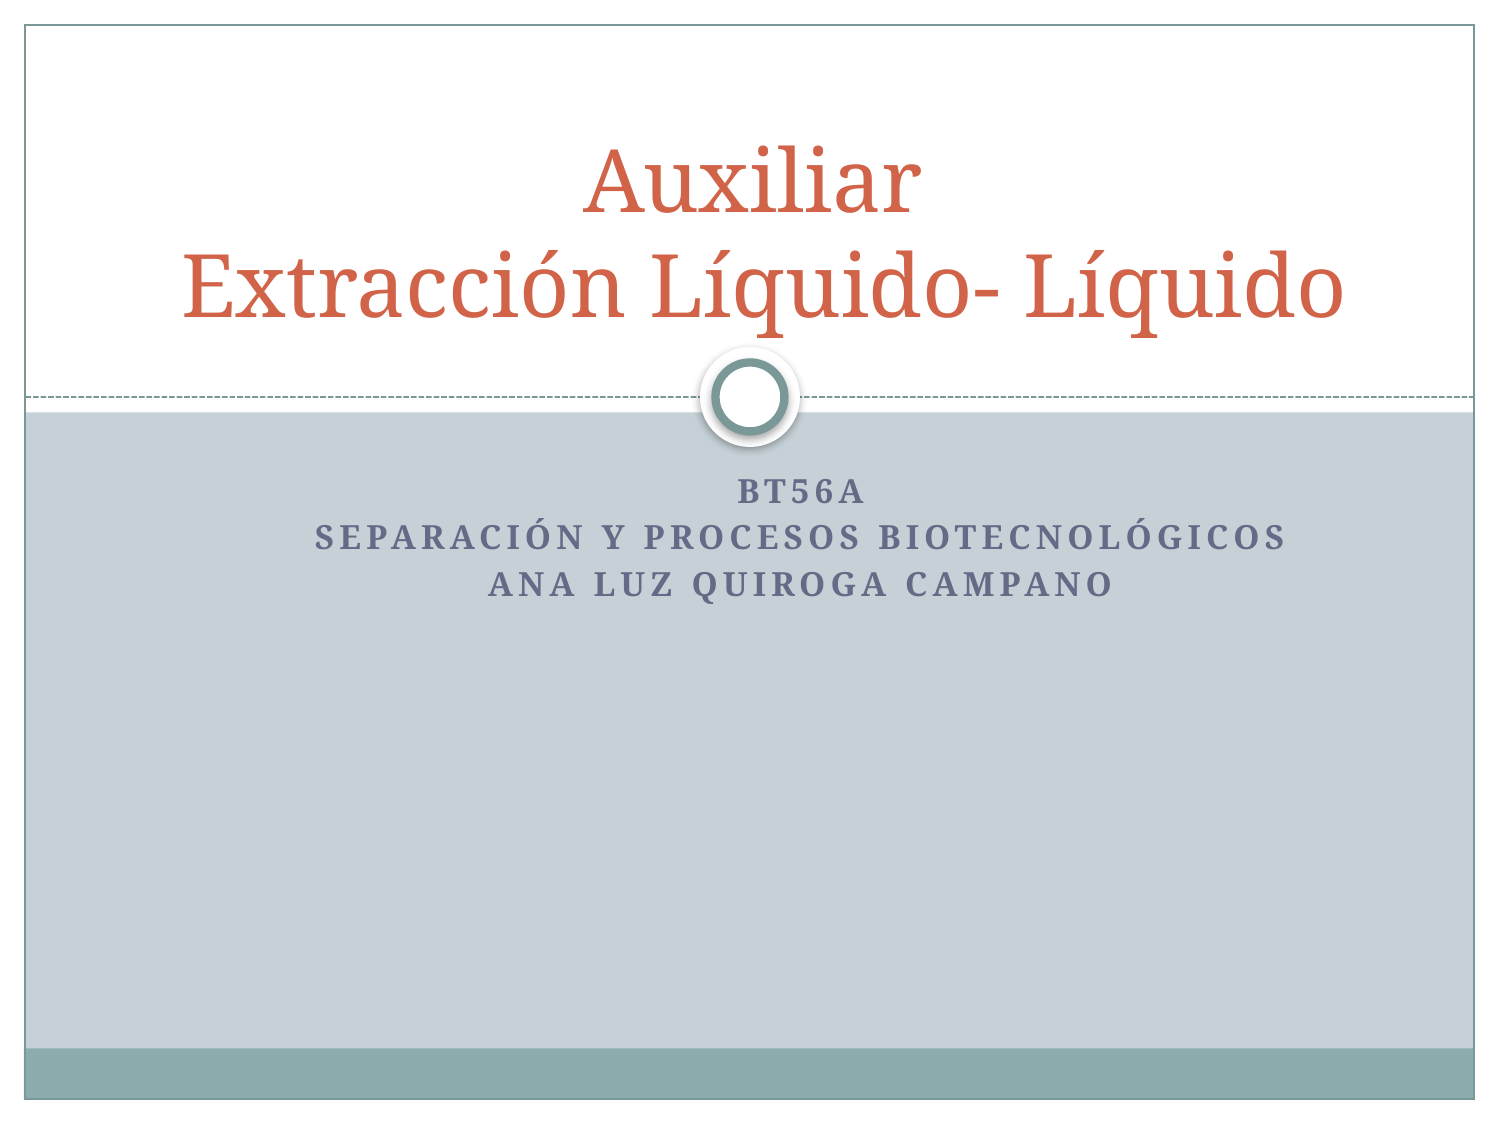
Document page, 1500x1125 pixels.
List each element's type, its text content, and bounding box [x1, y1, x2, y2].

subtitle BT56A Separación y procesos biotecnológicos Ana Luz Quiroga Campano [225, 462, 1376, 750]
title Auxiliar Extracción Líquido- Líquido [112, 42, 1418, 343]
